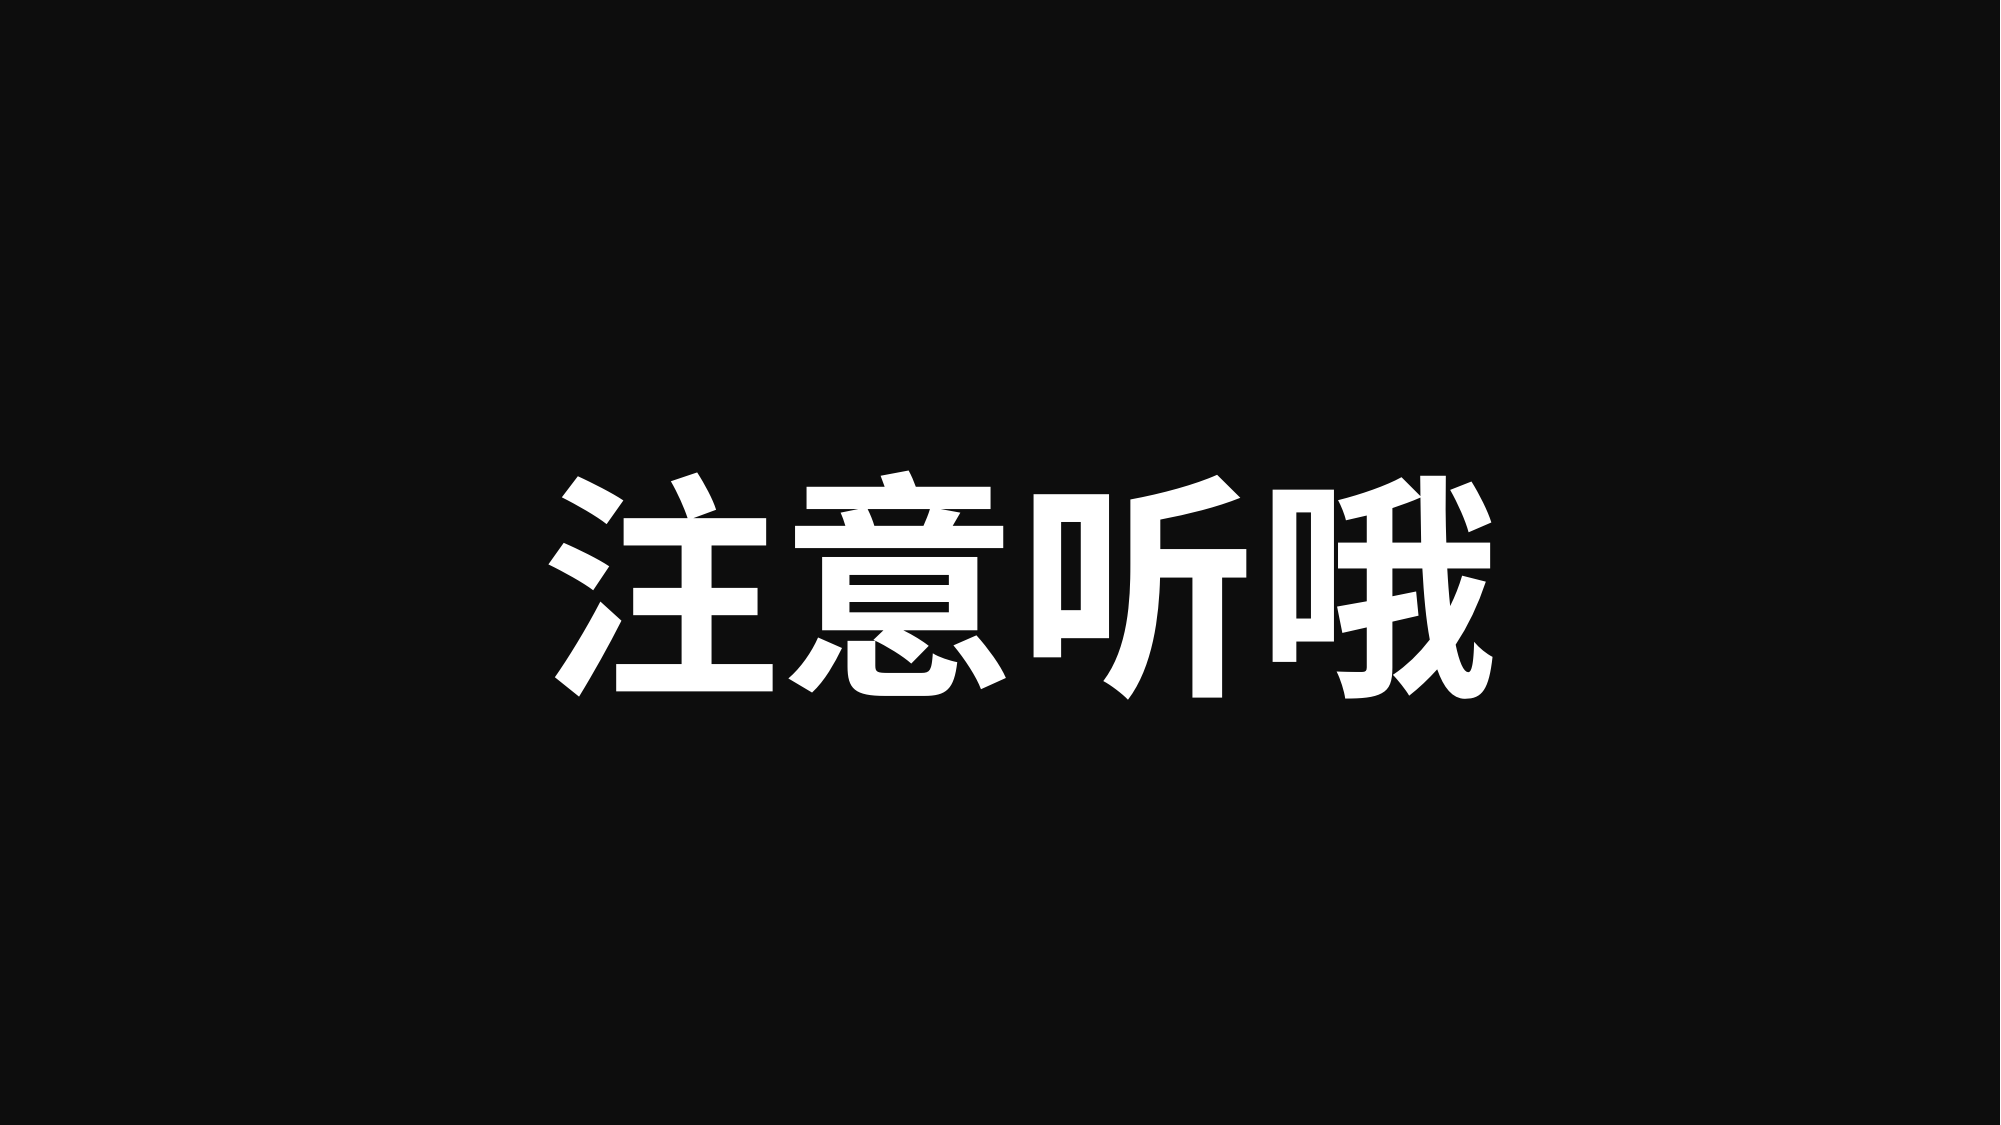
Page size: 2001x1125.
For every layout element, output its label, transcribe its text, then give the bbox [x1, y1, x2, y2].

text_box 注意听哦 [525, 430, 1513, 733]
